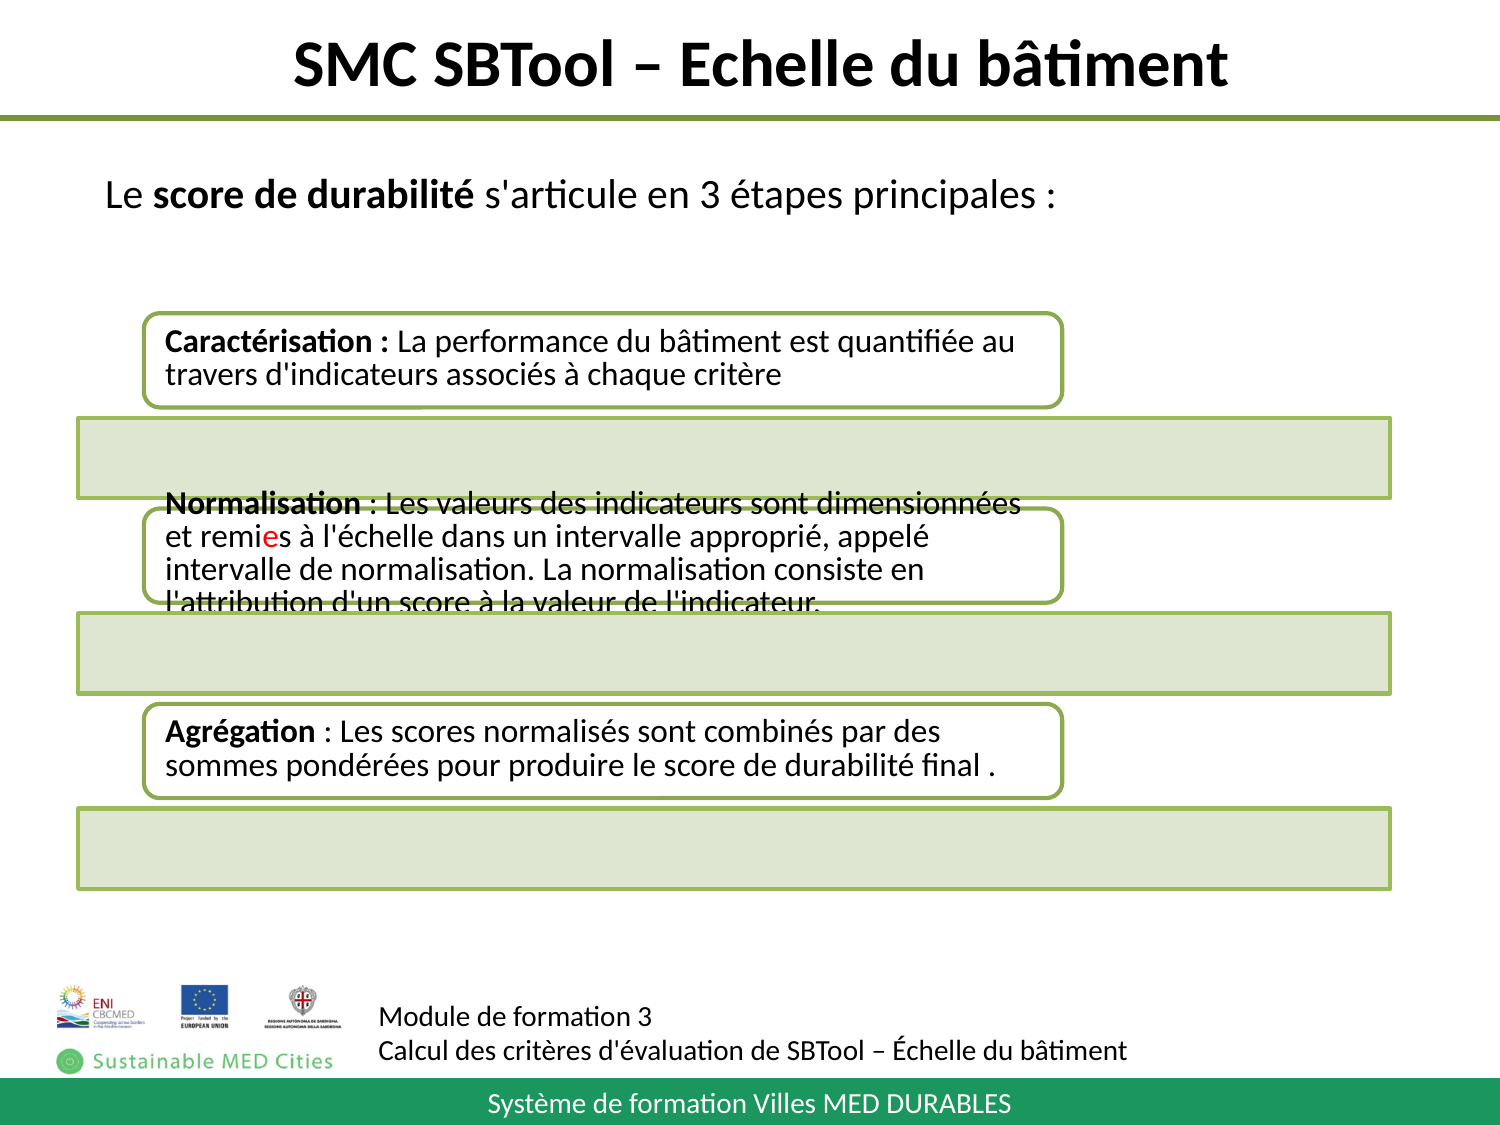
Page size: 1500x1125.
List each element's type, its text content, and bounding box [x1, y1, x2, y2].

text_box Le score de durabilité s'articule en 3 étapes principales : [90, 159, 1410, 233]
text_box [77, 302, 1391, 890]
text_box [0, 970, 1500, 1125]
text_box SMC SBTool – Echelle du bâtiment [278, 12, 1246, 107]
